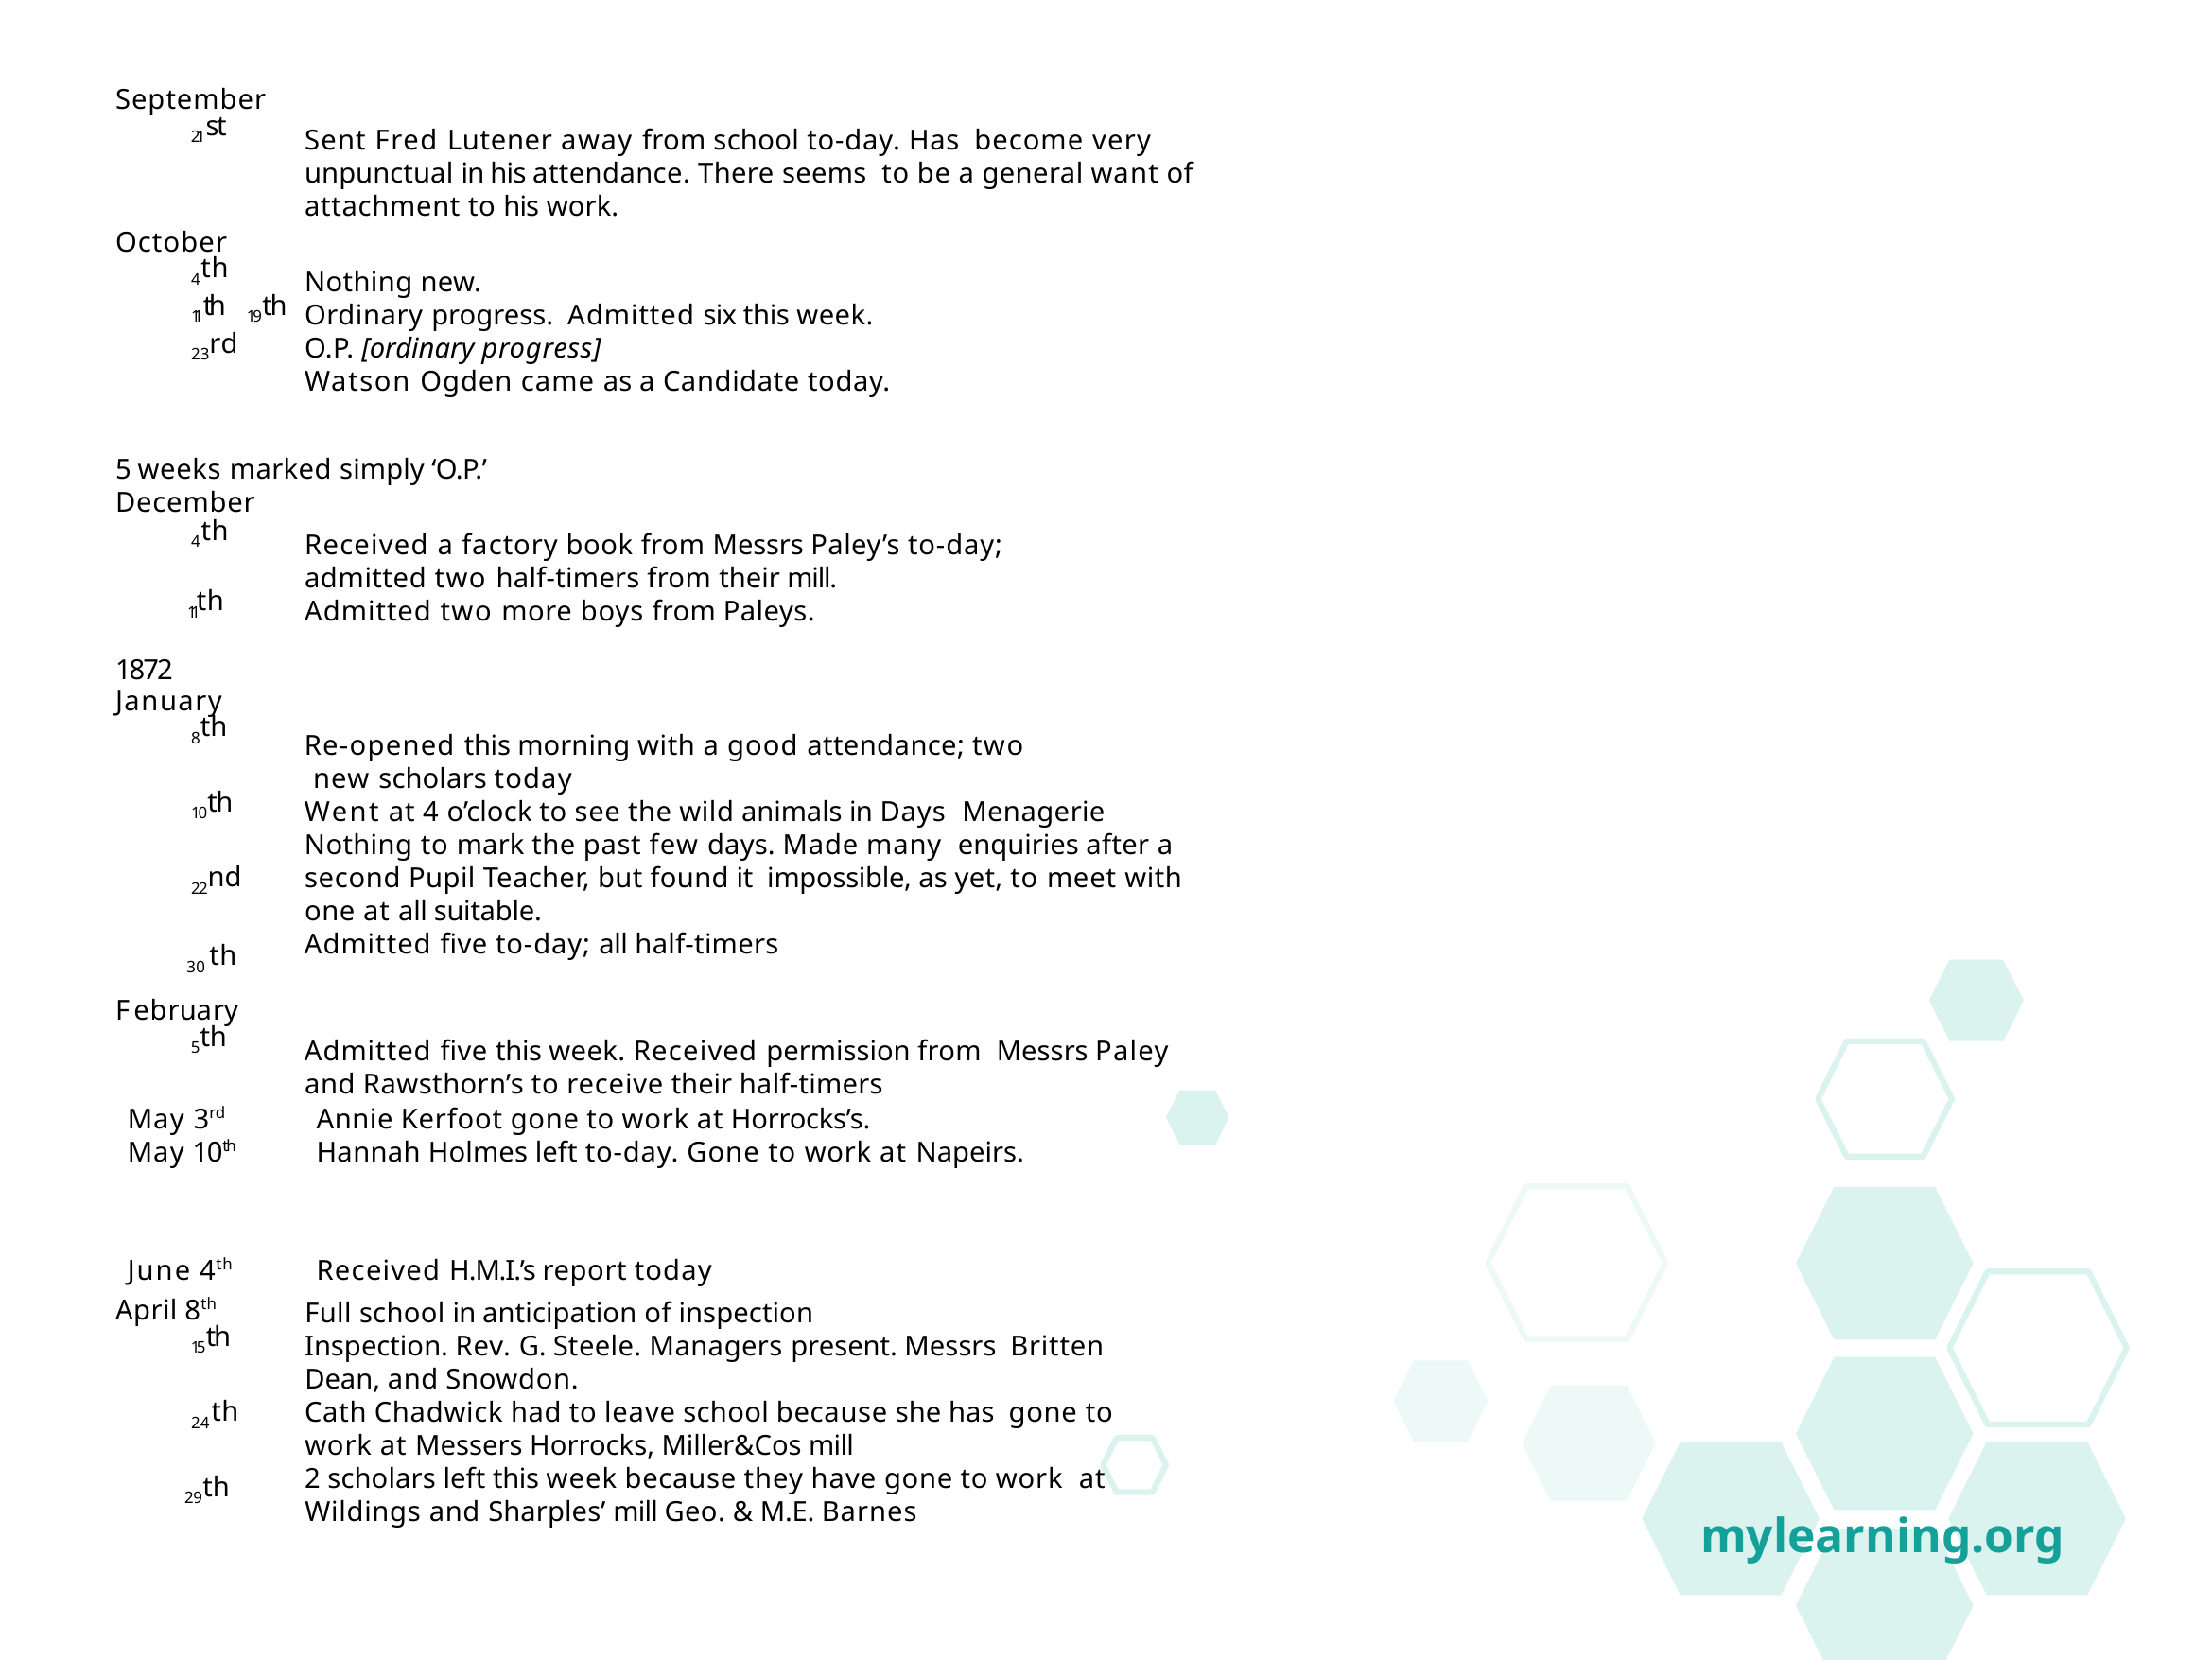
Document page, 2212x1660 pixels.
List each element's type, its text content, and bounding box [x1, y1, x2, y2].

text_box 1872 January 8th 10th 22nd [113, 652, 259, 898]
text_box Annie Kerfoot gone to work at Horrocks’s. Hannah Holmes left to-day. Gone to work at Napeirs. [313, 1101, 1098, 1168]
text_box June 4th [124, 1252, 257, 1286]
text_box 5 weeks marked simply ‘O.P.’ December [113, 451, 610, 518]
text_box Nothing new. Ordinary progress. Admitted six this week. O.P. [ordinary progress] Watson Ogden came as a Candidate today. [302, 264, 1204, 397]
text_box Received H.M.I.’s report today [313, 1252, 789, 1286]
text_box April 8th 15th 24th 29th [113, 1295, 256, 1507]
text_box 4th 11th [188, 512, 238, 621]
text_box Re-opened this morning with a good attendance; two new scholars today Went at 4 o’clock to see the wild animals in Days Menagerie Nothing to mark the past few days. Made many enquiries after a second Pupil Teacher, but found it impossible, as yet, to meet with one at all suitable. Admitted five to-day; all half-timers [302, 727, 1245, 960]
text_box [1103, 959, 2128, 1660]
text_box Admitted five this week. Received permission from Messrs Paley and Rawsthorn’s to receive their half-timers [302, 1033, 1098, 1100]
text_box February 5th [113, 995, 261, 1057]
text_box Received a factory book from Messrs Paley’s to-day; admitted two half-timers from their mill. Admitted two more boys from Paleys. [302, 527, 1129, 626]
text_box 30th [183, 937, 253, 976]
text_box Full school in anticipation of inspection Inspection. Rev. G. Steele. Managers present. Messrs Britten Dean, and Snowdon. Cath Chadwick had to leave school because she has gone to work at Messers Horrocks, Miller&Cos mill 2 scholars left this week because they have gone to work at Wildings and Sharples’ mill Geo. & M.E. Barnes [302, 1295, 1098, 1528]
text_box September 21st [113, 84, 292, 147]
text_box October 4th 11th 19th 23rd [113, 226, 299, 363]
text_box Sent Fred Lutener away from school to-day. Has become very unpunctual in his attendance. There seems to be a general want of attachment to his work. [302, 122, 1198, 222]
text_box May 3rd May 10th [124, 1101, 260, 1168]
